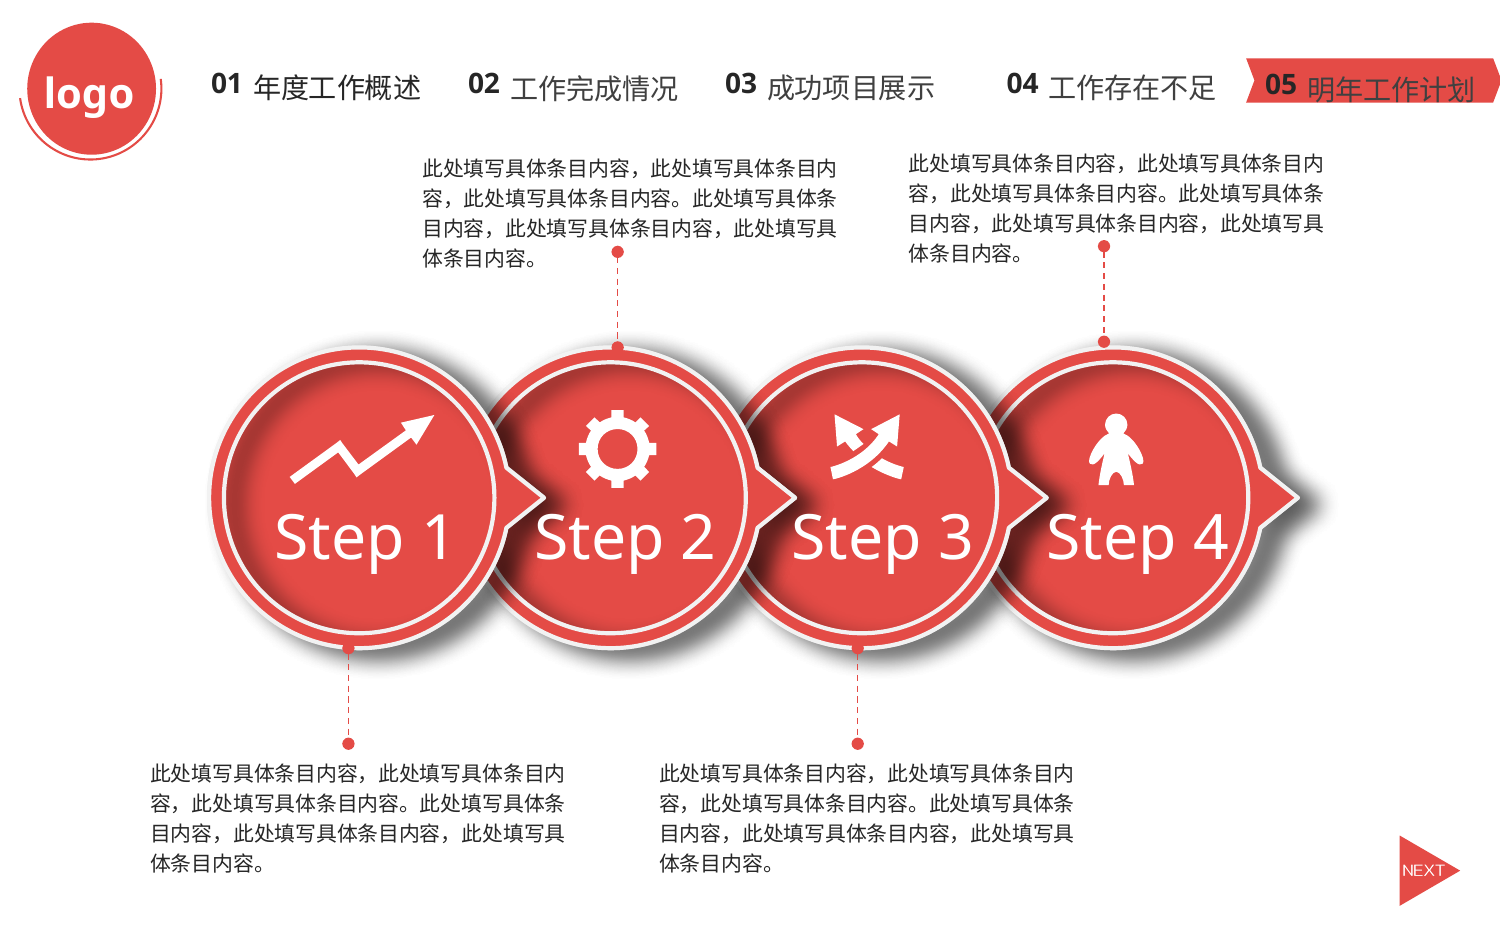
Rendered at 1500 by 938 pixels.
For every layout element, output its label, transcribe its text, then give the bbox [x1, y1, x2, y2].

text_box 成功项目展示 [736, 46, 966, 112]
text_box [1049, 347, 1299, 649]
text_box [546, 347, 796, 649]
text_box [1248, 56, 1276, 75]
text_box 02 [453, 58, 517, 143]
text_box 01 [196, 58, 260, 208]
text_box 03 [710, 57, 774, 143]
text_box 此处填写具体条目内容，此处填写具体条目内容，此处填写具体条目内容。此处填写具体条目内容，此处填写具体条目内容，此处填写具体条目内容。 [894, 137, 1354, 273]
text_box 此处填写具体条目内容，此处填写具体条目内容，此处填写具体条目内容。此处填写具体条目内容，此处填写具体条目内容，此处填写具体条目内容。 [407, 143, 868, 279]
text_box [8, 22, 170, 155]
text_box 此处填写具体条目内容，此处填写具体条目内容，此处填写具体条目内容。此处填写具体条目内容，此处填写具体条目内容，此处填写具体条目内容。 [644, 748, 1105, 883]
text_box 工作存在不足 [1017, 46, 1248, 112]
text_box [1399, 835, 1461, 906]
text_box 年度工作概述 [222, 46, 452, 112]
text_box 明年工作计划 [1276, 48, 1500, 114]
text_box 此处填写具体条目内容，此处填写具体条目内容，此处填写具体条目内容。此处填写具体条目内容，此处填写具体条目内容，此处填写具体条目内容。 [135, 748, 595, 883]
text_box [1, 0, 180, 178]
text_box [796, 347, 1047, 649]
text_box 04 [991, 57, 1056, 137]
text_box 05 [1250, 59, 1314, 137]
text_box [208, 347, 545, 649]
text_box 工作完成情况 [479, 46, 709, 113]
